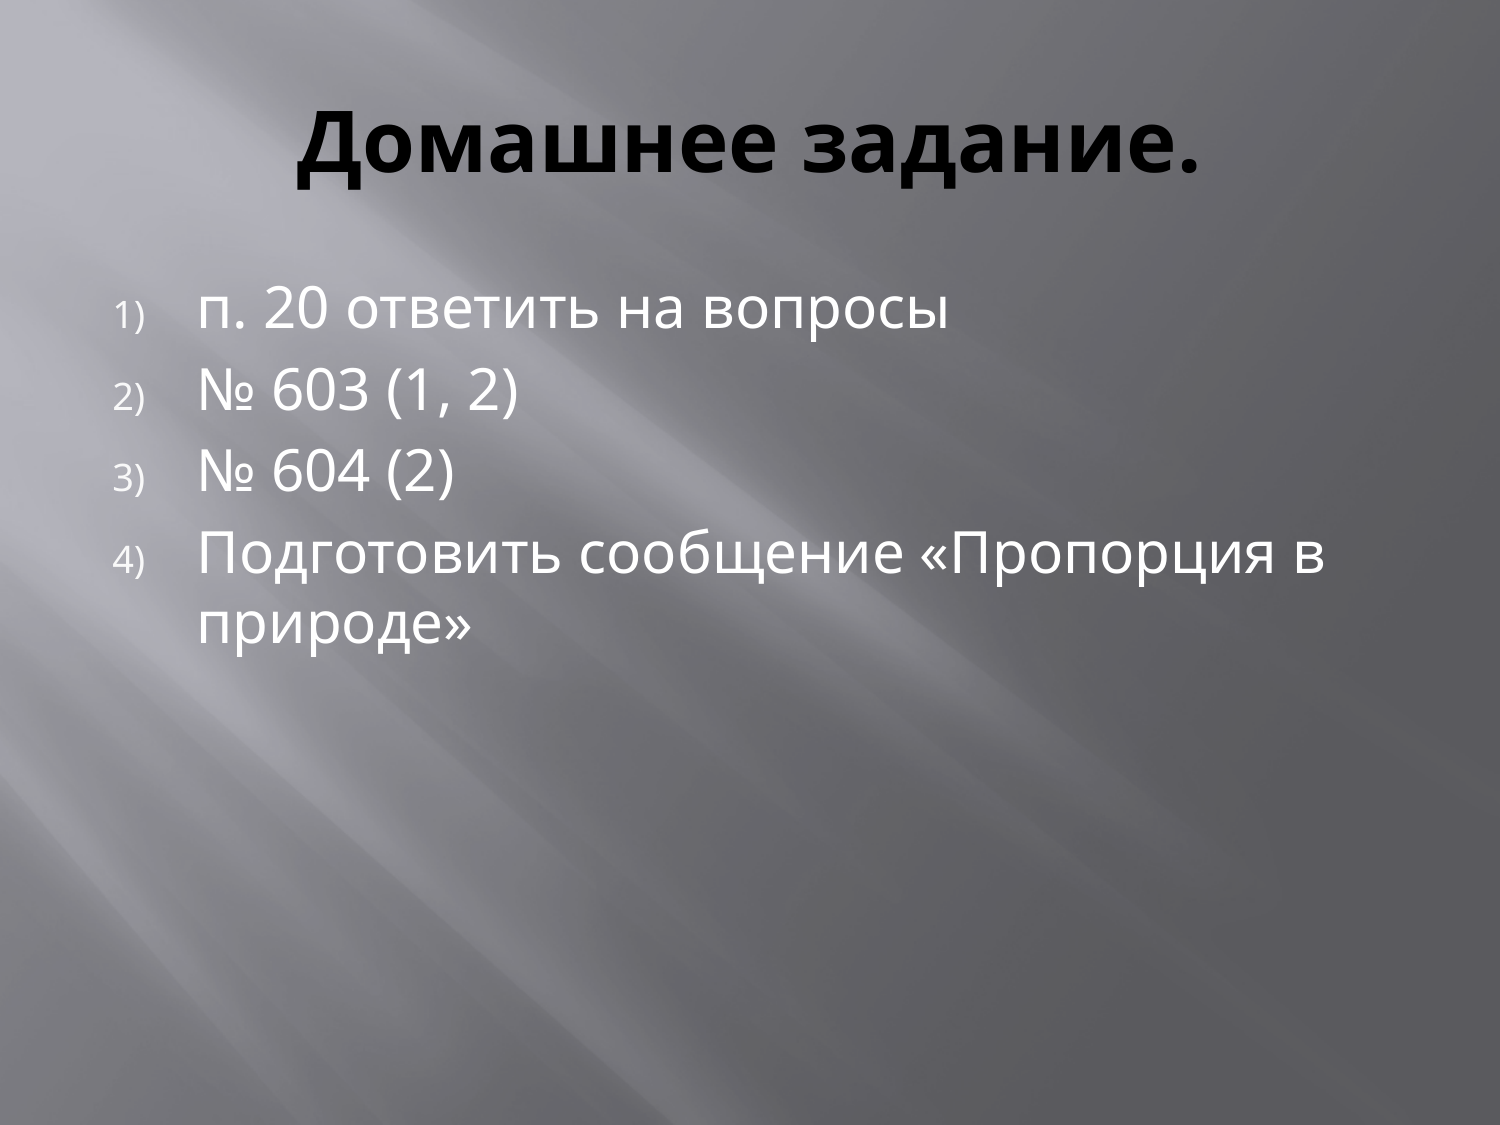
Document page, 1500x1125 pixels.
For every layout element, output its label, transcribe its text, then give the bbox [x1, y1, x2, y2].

list п. 20 ответить на вопросы № 603 (1, 2) № 604 (2) Подготовить сообщение «Пропорция в природе» [75, 262, 1425, 1035]
title Домашнее задание. [75, 45, 1425, 233]
